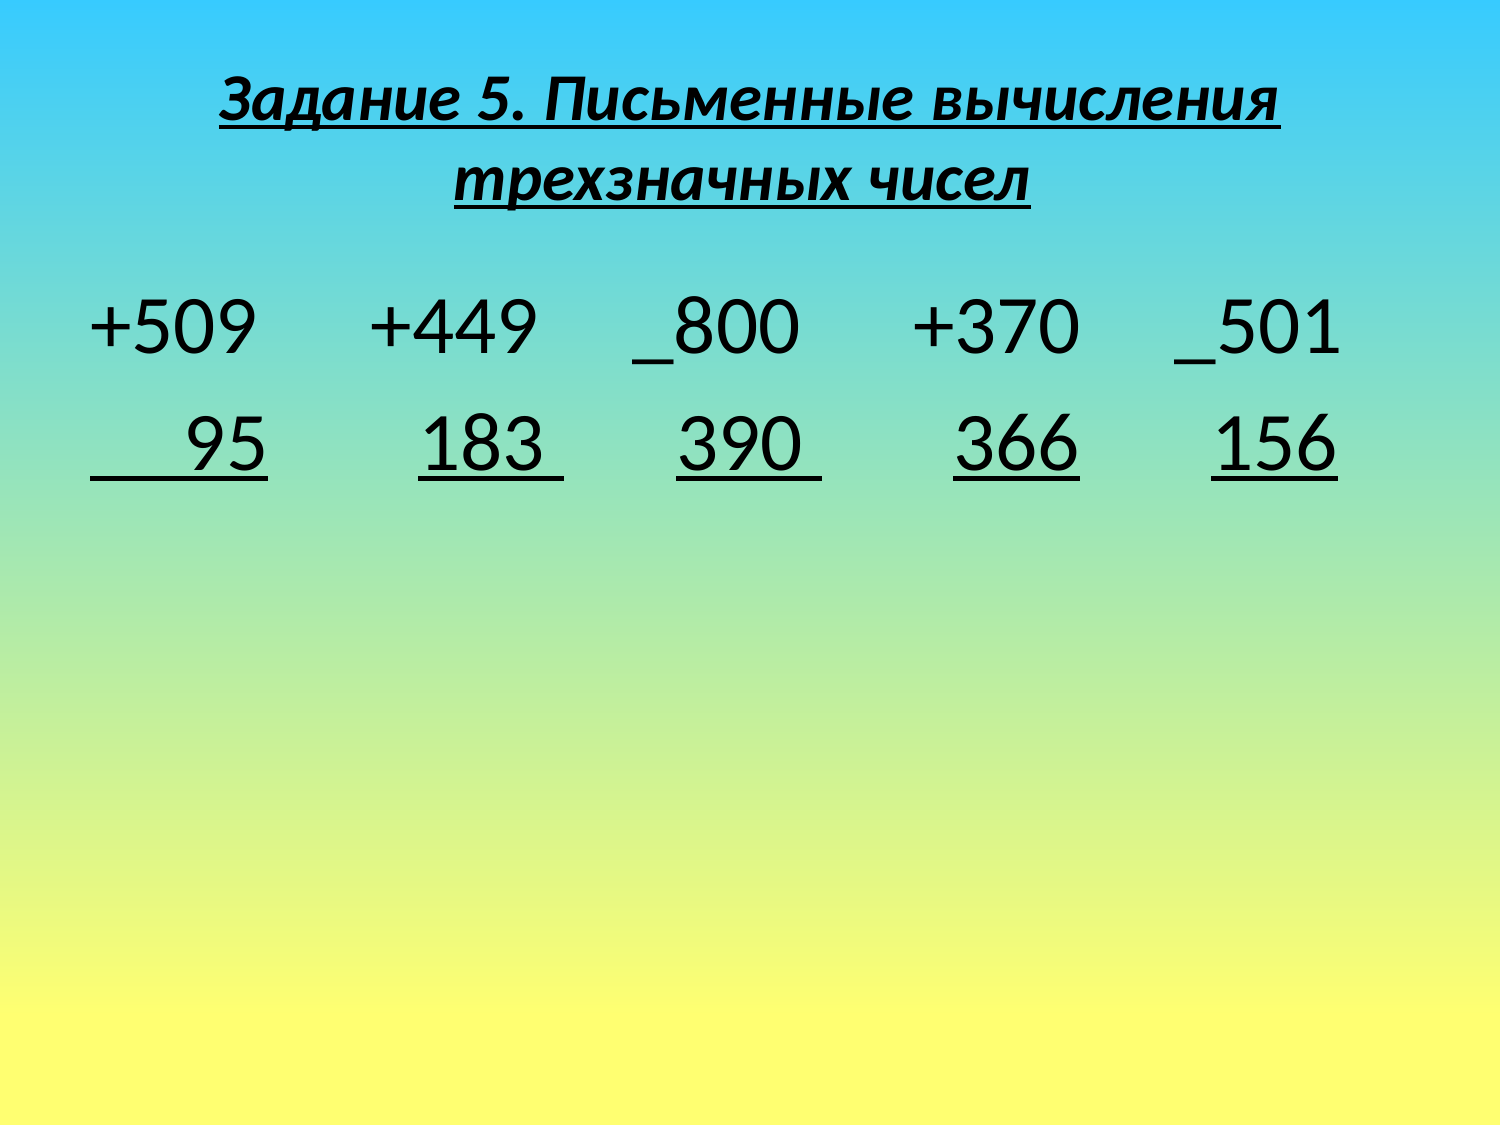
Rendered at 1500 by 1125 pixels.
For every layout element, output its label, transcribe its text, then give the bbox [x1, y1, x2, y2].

title Задание 5. Письменные вычисления трехзначных чисел [75, 45, 1425, 262]
list +509 +449 _800 +370 _501 95 183 390 366 156 [75, 262, 1425, 1005]
